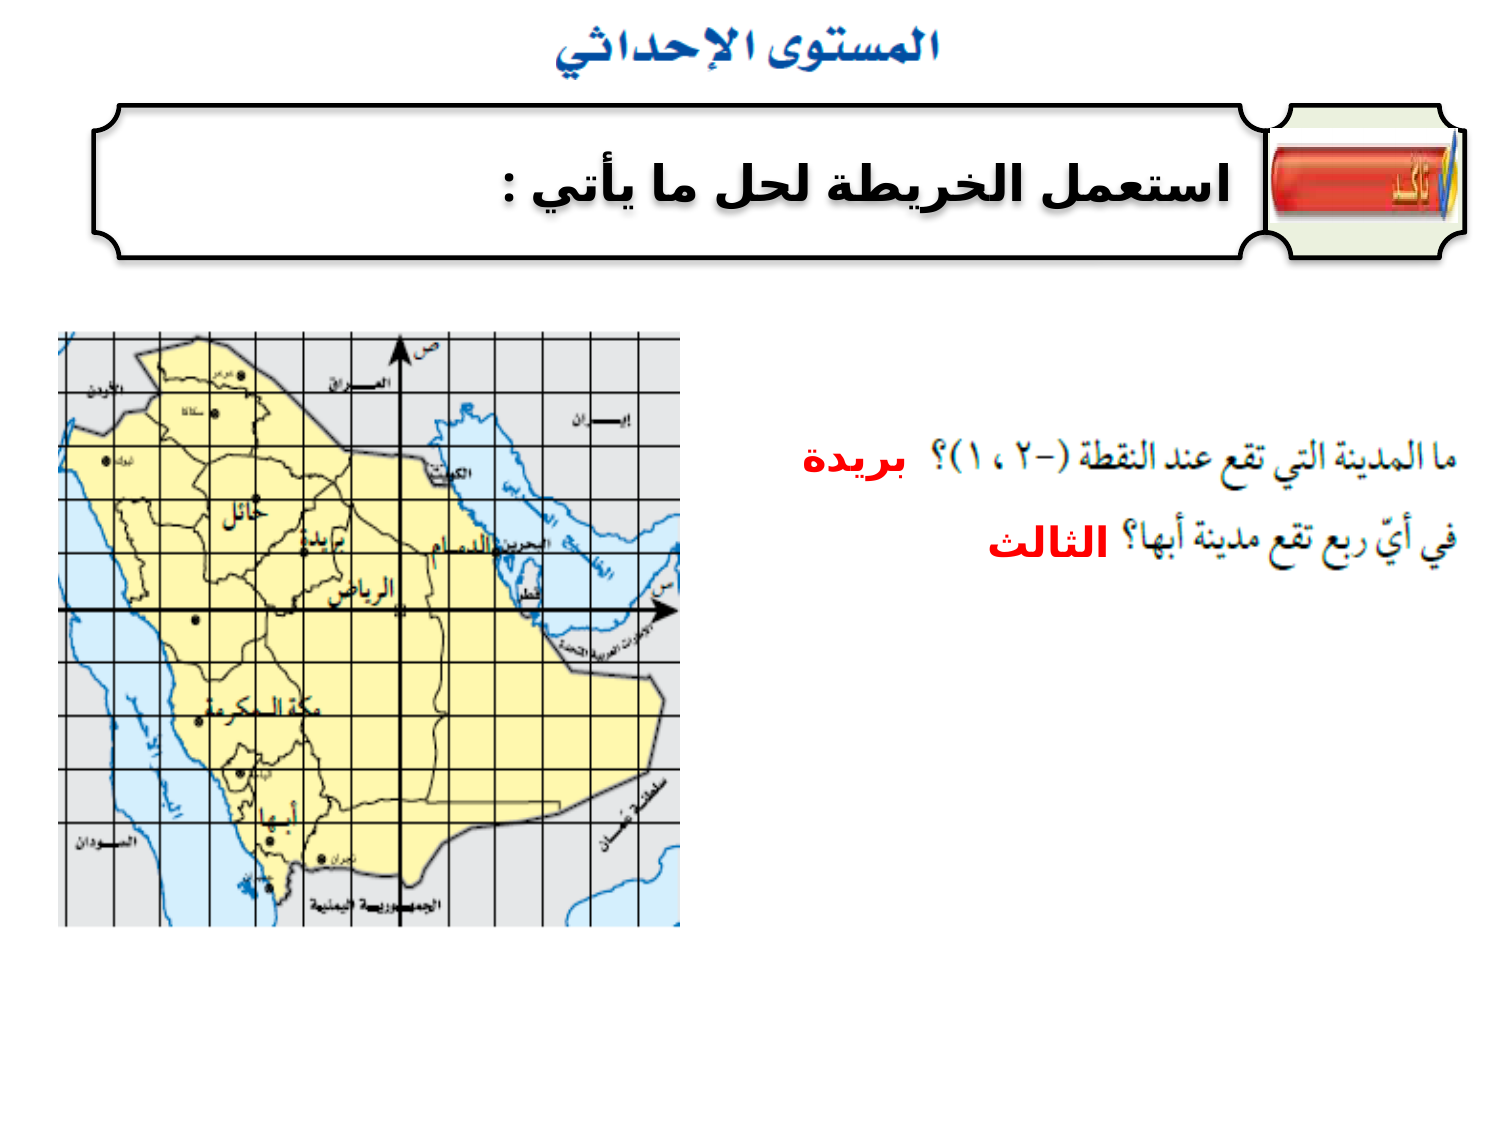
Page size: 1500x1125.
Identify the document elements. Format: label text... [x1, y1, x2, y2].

picture [555, 23, 944, 80]
picture [58, 327, 680, 938]
text_box بريدة [731, 421, 924, 487]
picture [925, 433, 1462, 575]
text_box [93, 105, 1466, 258]
